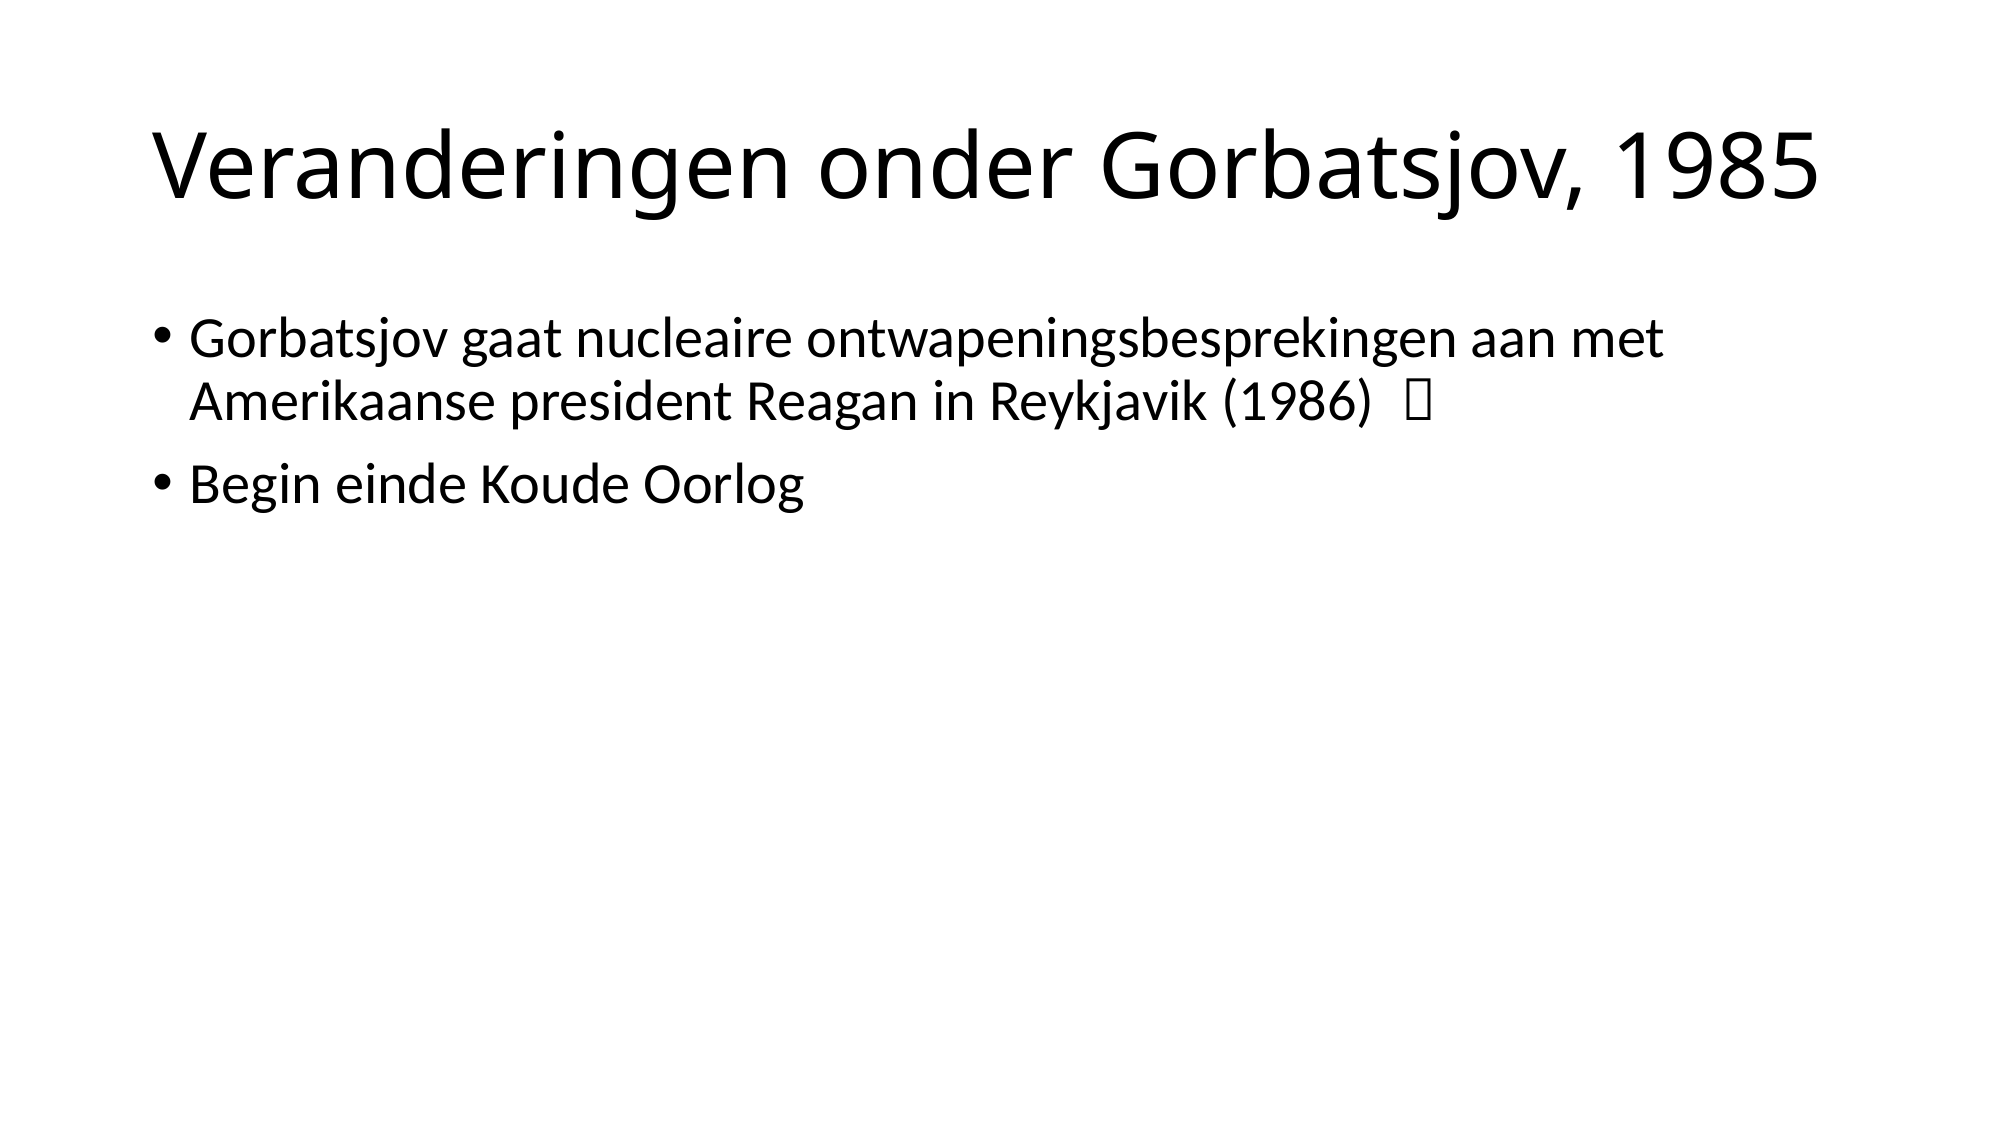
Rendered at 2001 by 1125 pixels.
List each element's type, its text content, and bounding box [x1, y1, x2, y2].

title Veranderingen onder Gorbatsjov, 1985 [137, 59, 1863, 278]
list Gorbatsjov gaat nucleaire ontwapeningsbesprekingen aan met Amerikaanse president Reagan in Reykjavik (1986)  Begin einde Koude Oorlog [137, 299, 1863, 1014]
